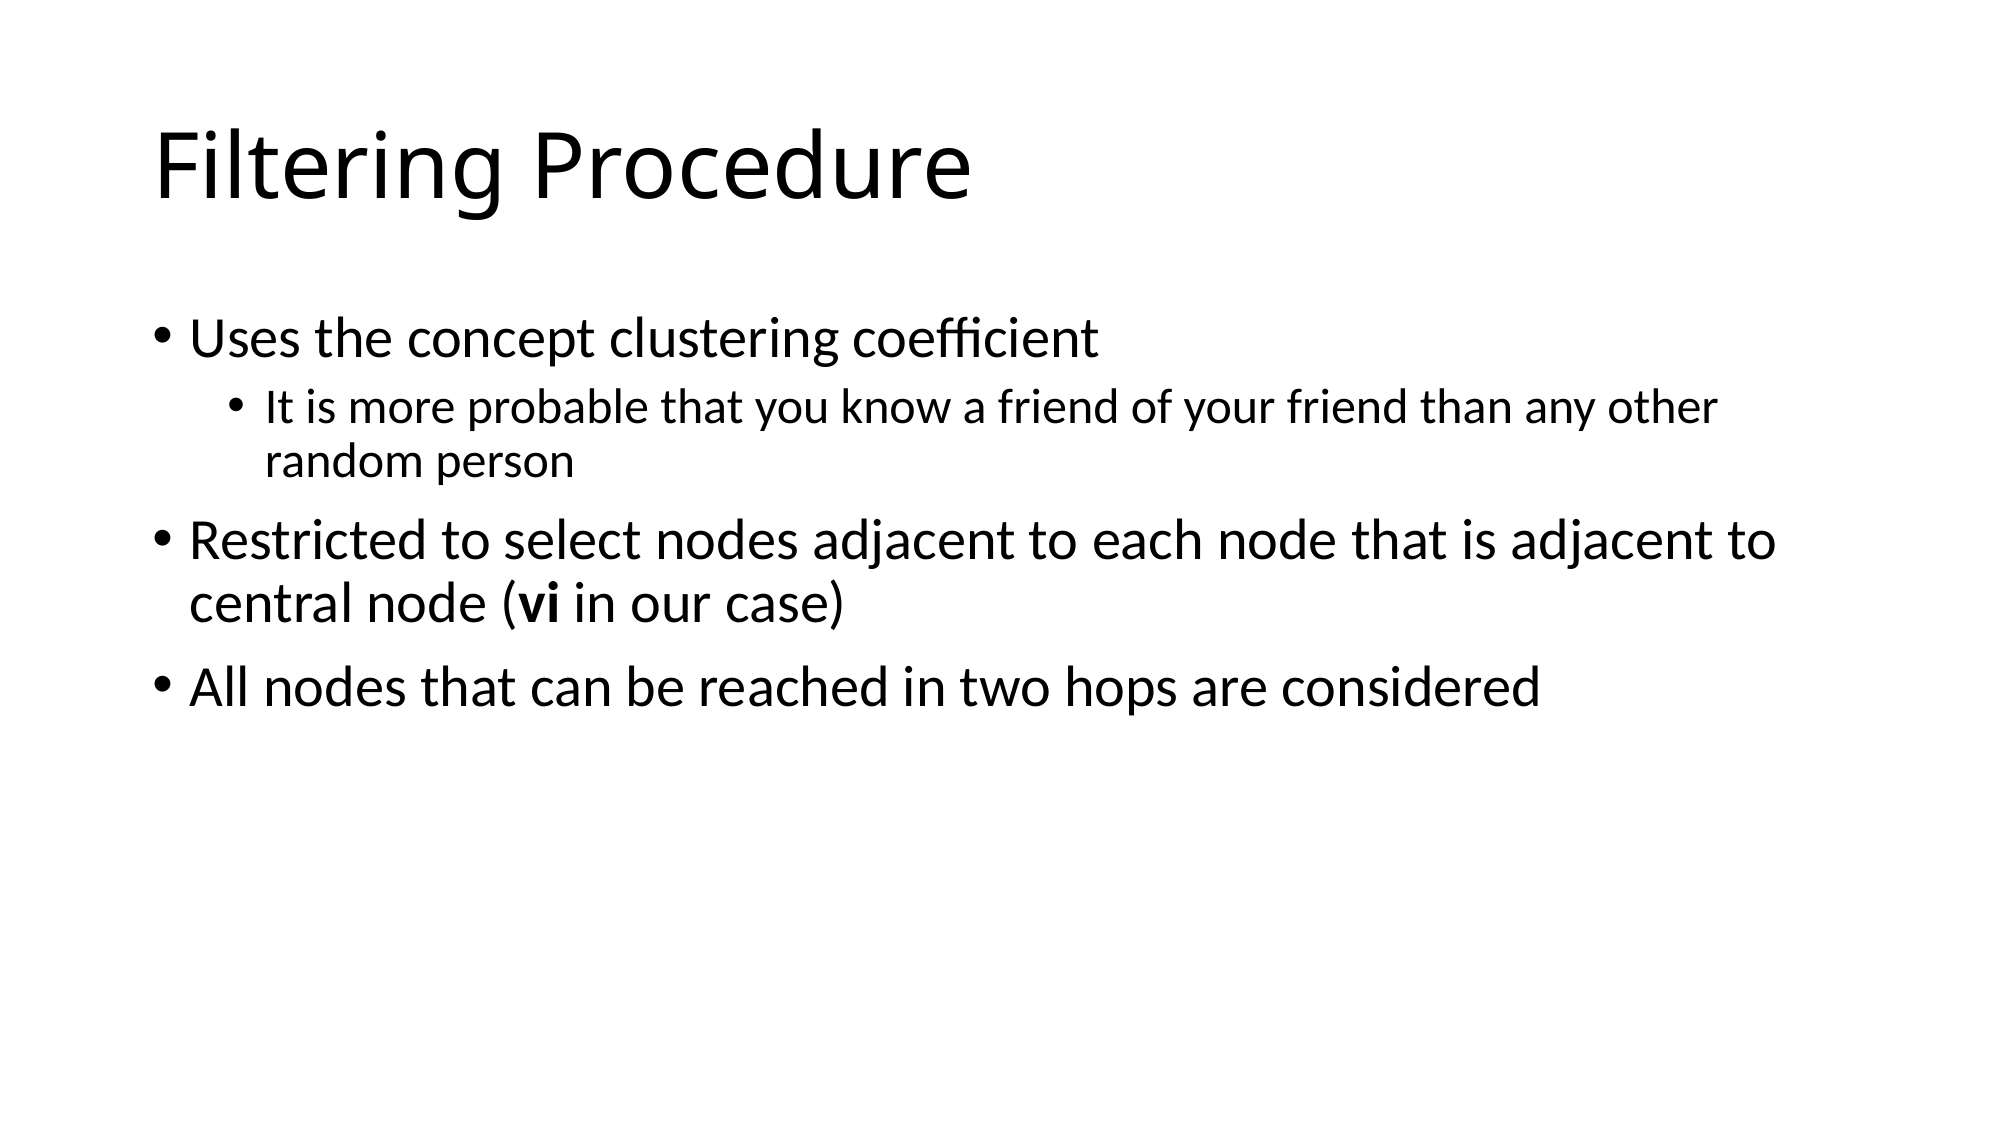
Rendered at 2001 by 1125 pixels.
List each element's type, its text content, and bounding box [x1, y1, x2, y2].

list Uses the concept clustering coefficient It is more probable that you know a friend of your friend than any other random person Restricted to select nodes adjacent to each node that is adjacent to central node (vi in our case) All nodes that can be reached in two hops are considered [137, 299, 1863, 1014]
title Filtering Procedure [137, 59, 1863, 278]
